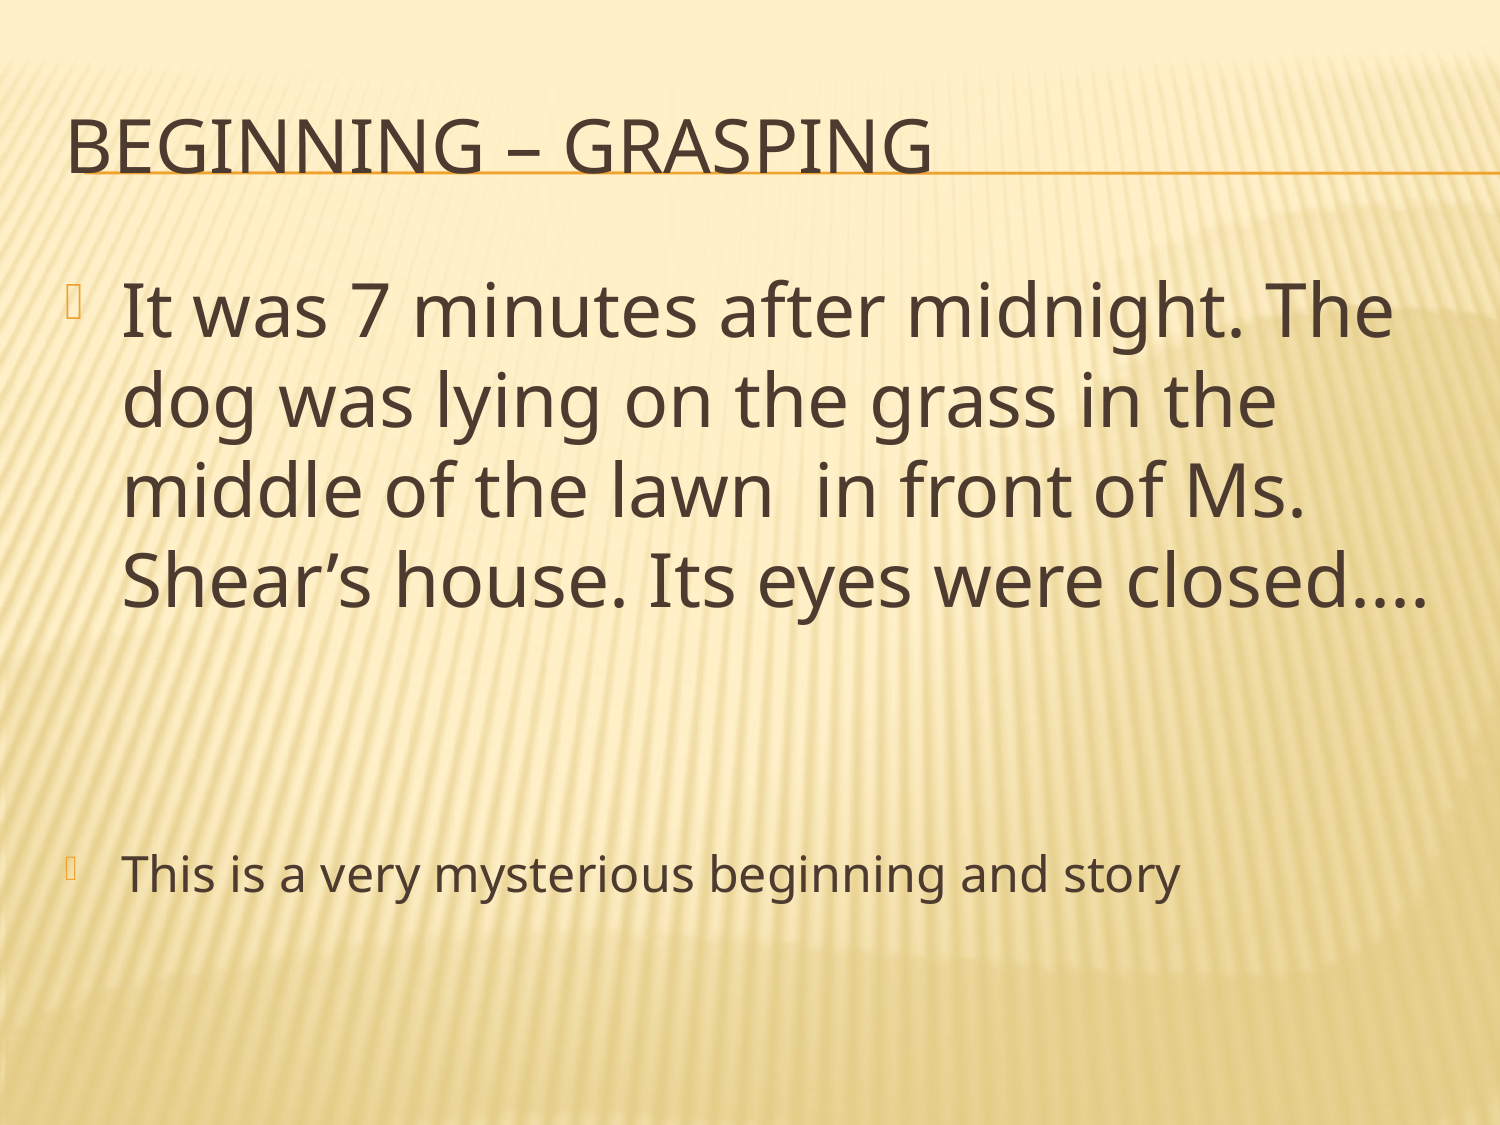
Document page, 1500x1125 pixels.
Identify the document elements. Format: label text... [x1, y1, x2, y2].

title Beginning – grasping [50, 75, 1475, 213]
list It was 7 minutes after midnight. The dog was lying on the grass in the middle of the lawn in front of Ms. Shear’s house. Its eyes were closed.... This is a very mysterious beginning and story [50, 254, 1475, 998]
